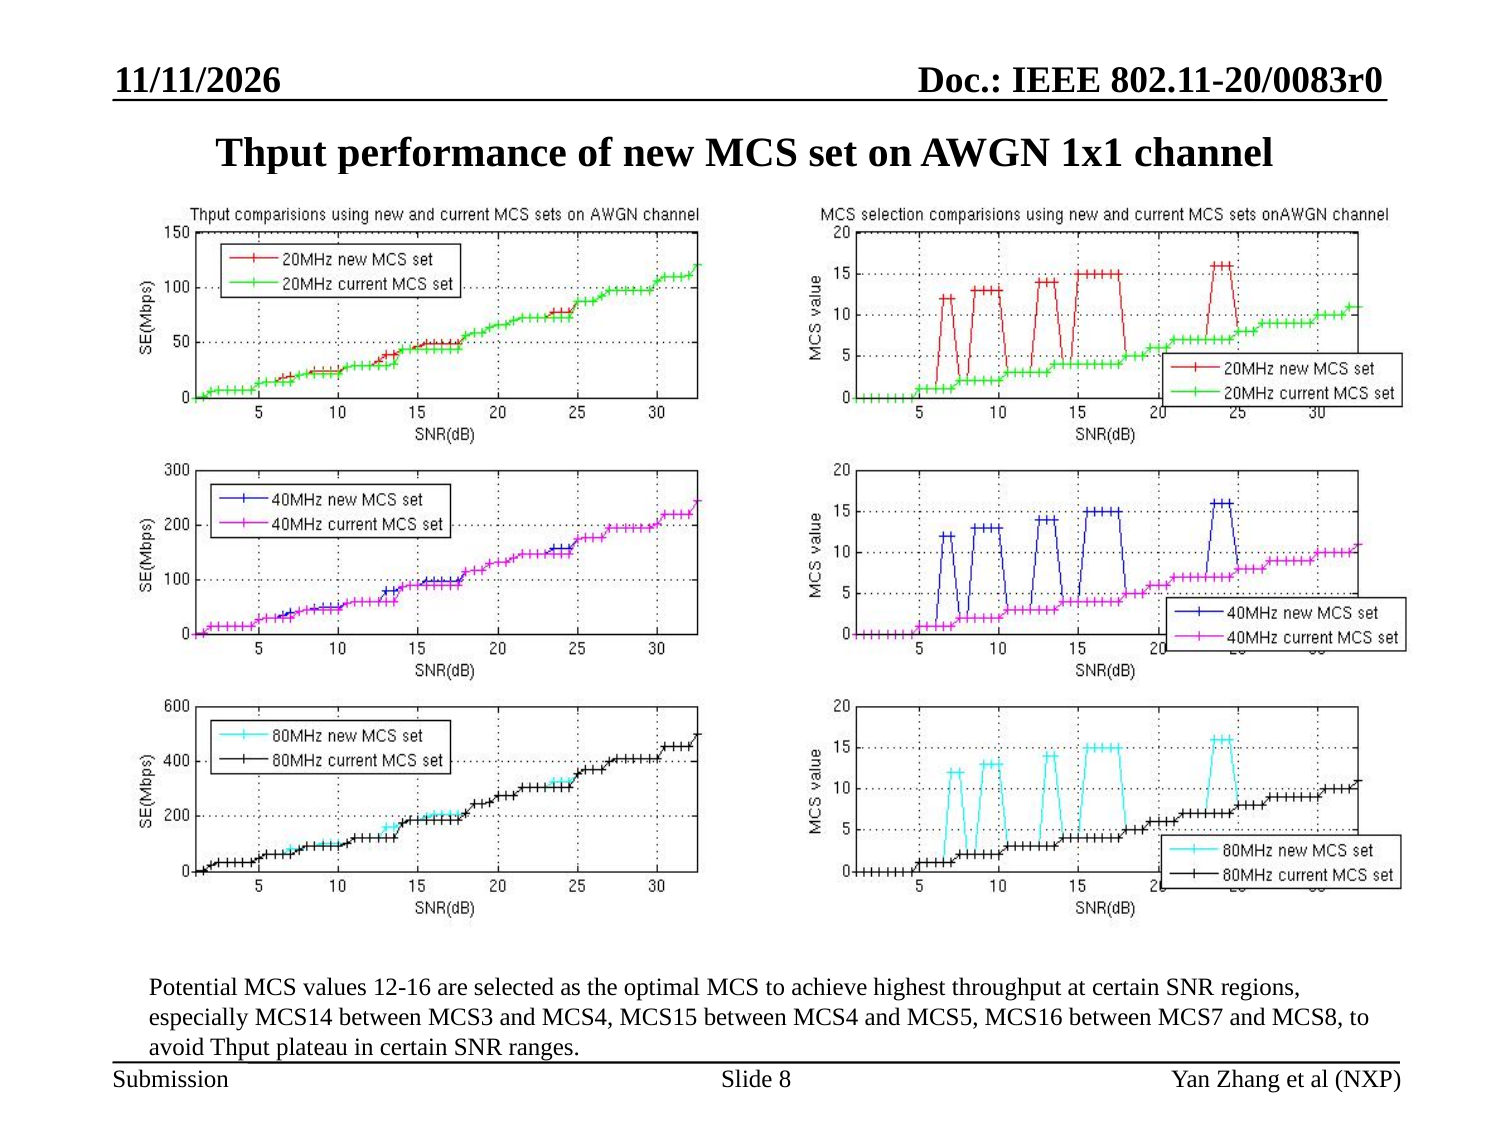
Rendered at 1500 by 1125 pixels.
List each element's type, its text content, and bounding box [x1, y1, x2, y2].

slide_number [114, 54, 368, 101]
list Potential MCS values 12-16 are selected as the optimal MCS to achieve highest throughput at certain SNR regions, especially MCS14 between MCS3 and MCS4, MCS15 between MCS4 and MCS5, MCS16 between MCS7 and MCS8, to avoid Thput plateau in certain SNR ranges. [133, 972, 1410, 1038]
title Thput performance of new MCS set on AWGN 1x1 channel [112, 124, 1388, 173]
picture [0, 174, 1500, 963]
slide_number Slide 8 [712, 1061, 800, 1093]
footer Yan Zhang et al (NXP) [1073, 1061, 1402, 1093]
